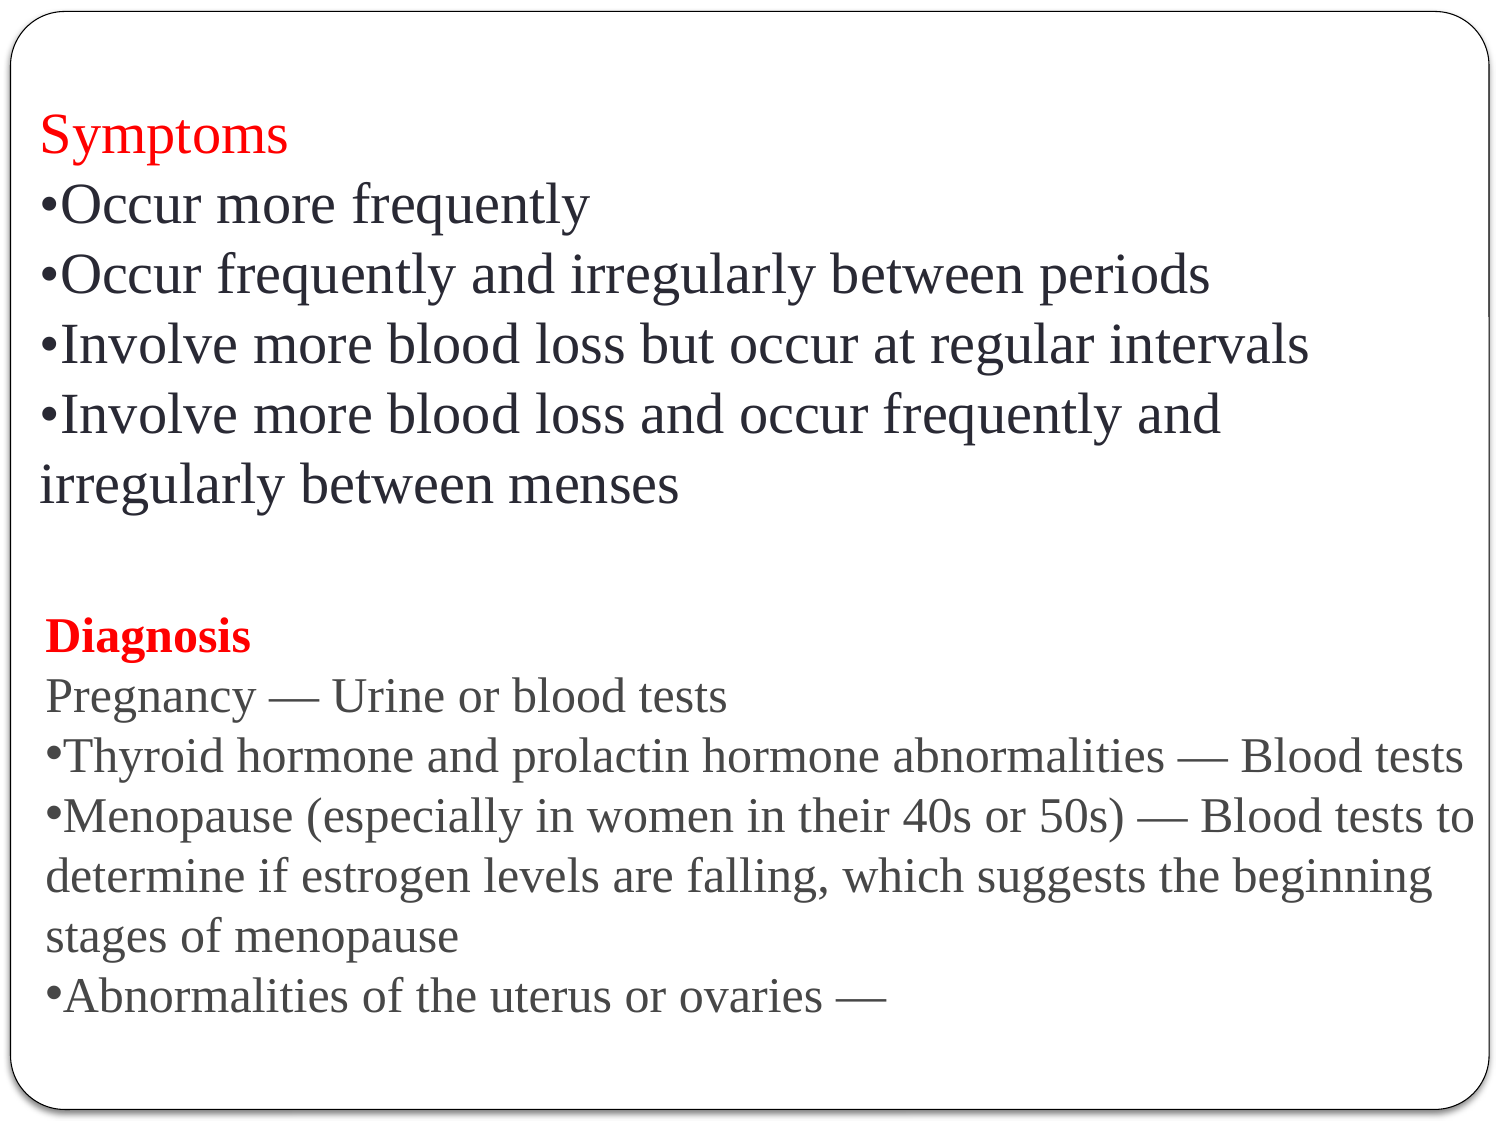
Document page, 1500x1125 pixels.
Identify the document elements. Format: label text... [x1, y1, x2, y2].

text_box Diagnosis Pregnancy — Urine or blood tests Thyroid hormone and prolactin hormone abnormalities — Blood tests Menopause (especially in women in their 40s or 50s) — Blood tests to determine if estrogen levels are falling, which suggests the beginning stages of menopause Abnormalities of the uterus or ovaries — [30, 594, 1500, 1030]
text_box Symptoms •Occur more frequently •Occur frequently and irregularly between periods •Involve more blood loss but occur at regular intervals •Involve more blood loss and occur frequently and irregularly between menses [24, 87, 1413, 733]
